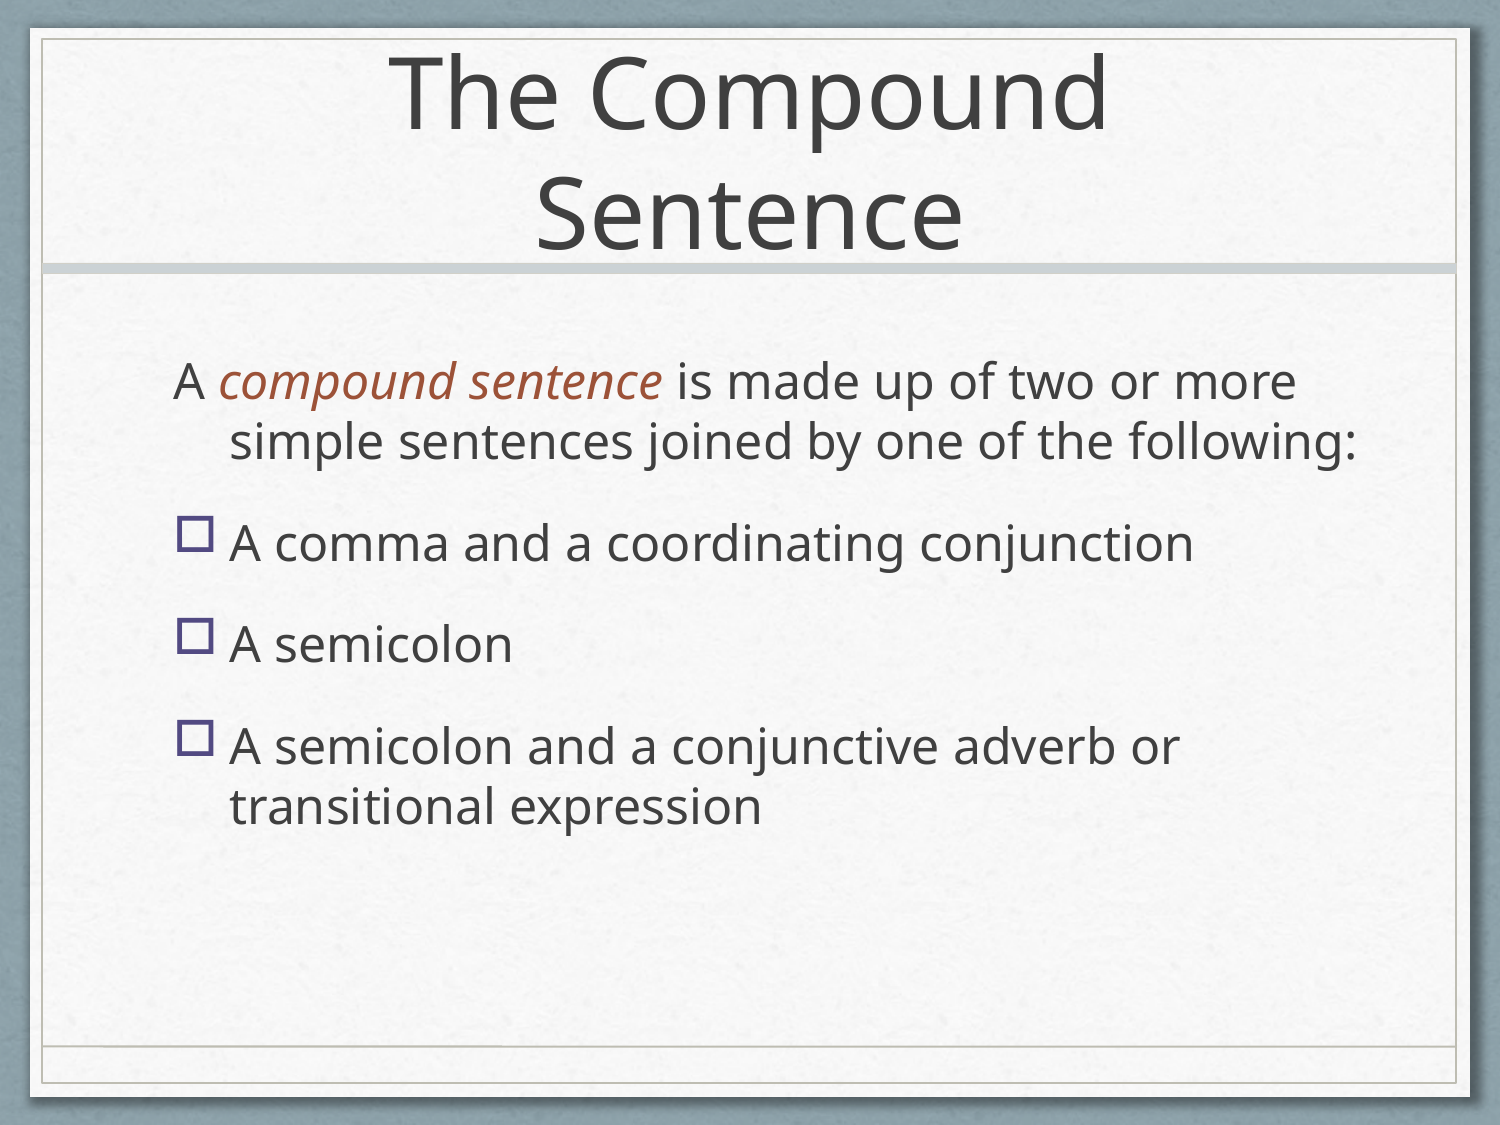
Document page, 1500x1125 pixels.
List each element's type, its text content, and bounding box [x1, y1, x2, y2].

list A compound sentence is made up of two or more simple sentences joined by one of the following: A comma and a coordinating conjunction A semicolon A semicolon and a conjunctive adverb or transitional expression [158, 341, 1407, 965]
picture [30, 28, 1470, 1097]
title The Compound Sentence [147, 40, 1353, 260]
